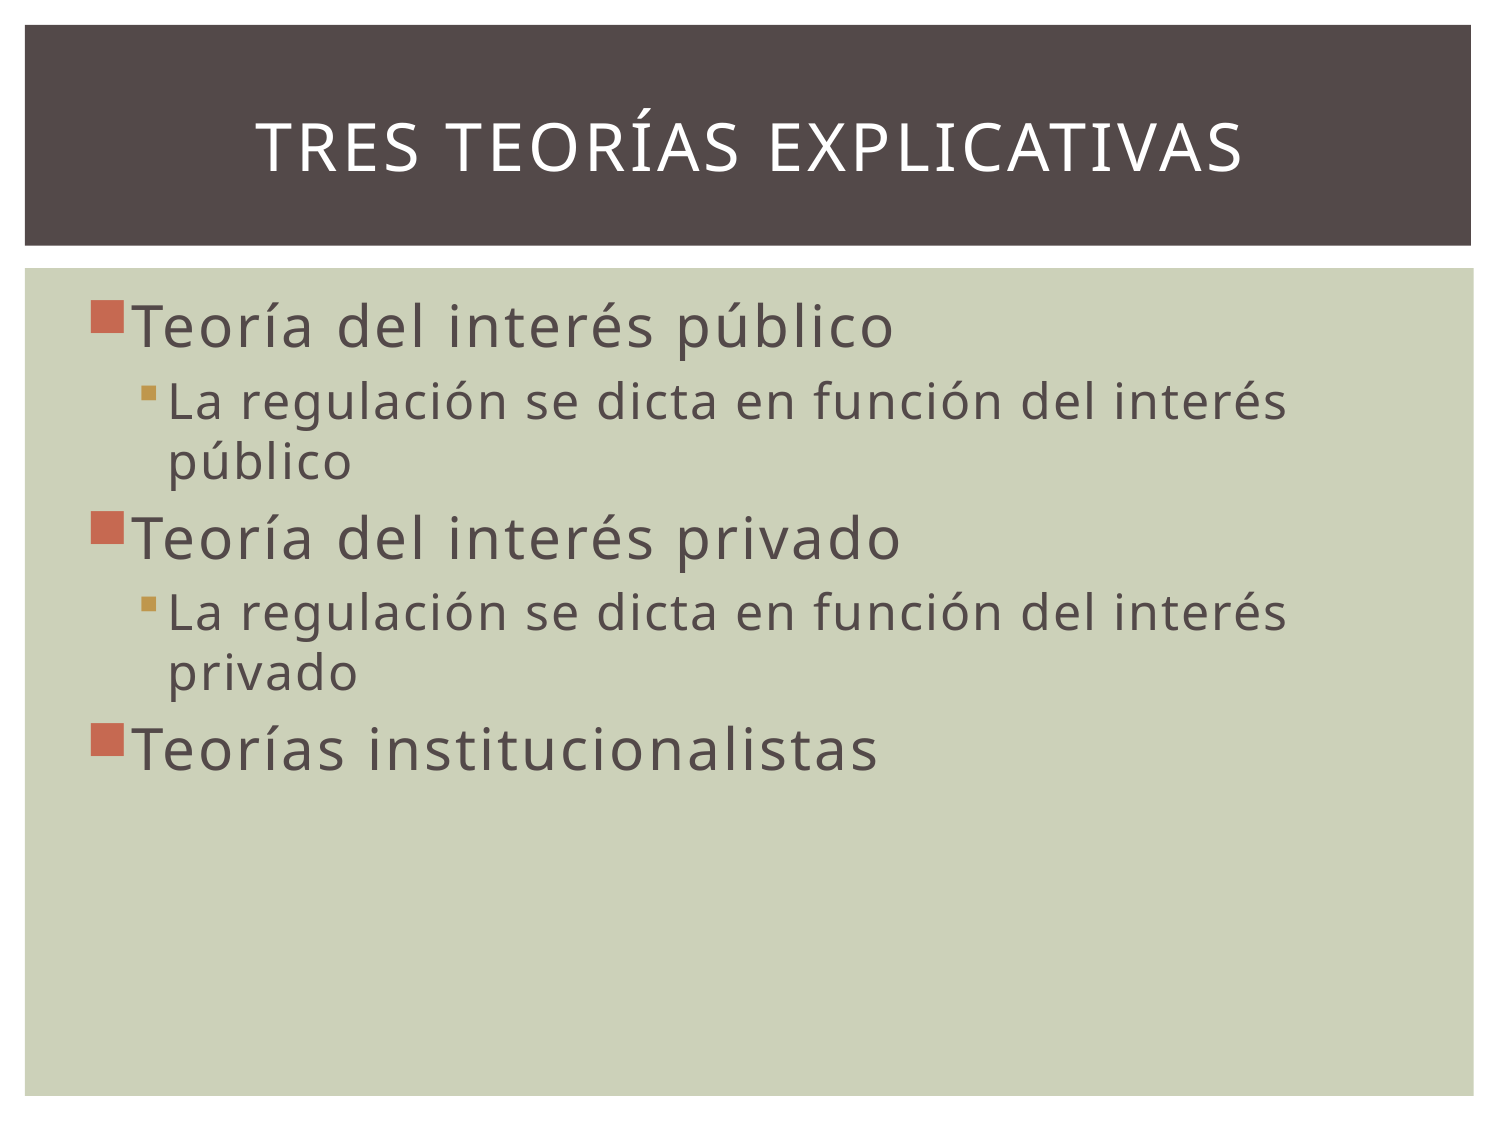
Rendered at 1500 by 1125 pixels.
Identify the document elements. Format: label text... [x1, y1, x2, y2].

title Tres teorías explicativas [62, 58, 1438, 232]
list Teoría del interés público La regulación se dicta en función del interés público Teoría del interés privado La regulación se dicta en función del interés privado Teorías institucionalistas [62, 281, 1442, 1005]
